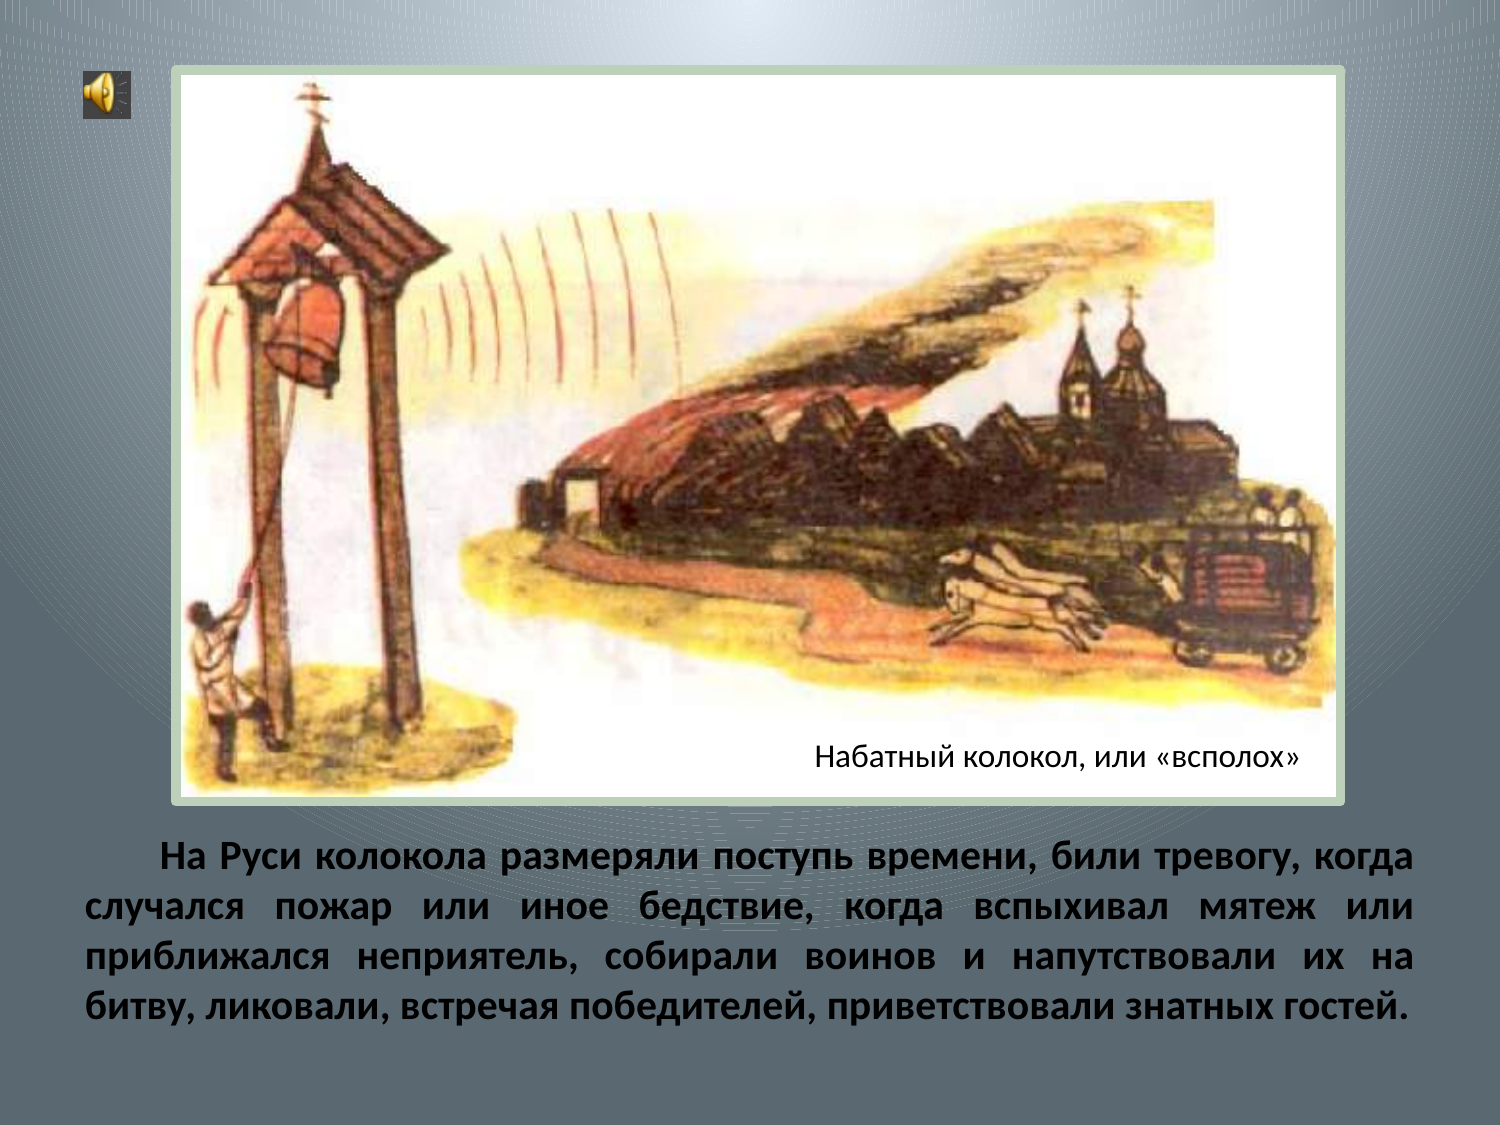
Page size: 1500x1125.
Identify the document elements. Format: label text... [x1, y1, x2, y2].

picture [180, 74, 1337, 798]
text_box На Руси колокола размеряли поступь времени, били тревогу, когда случался пожар или иное бедствие, когда вспыхивал мятеж или приближался неприятель, собирали воинов и напутствовали их на битву, ликовали, встречая победителей, приветствовали знатных гостей. [70, 820, 1430, 1036]
picture [81, 70, 133, 121]
